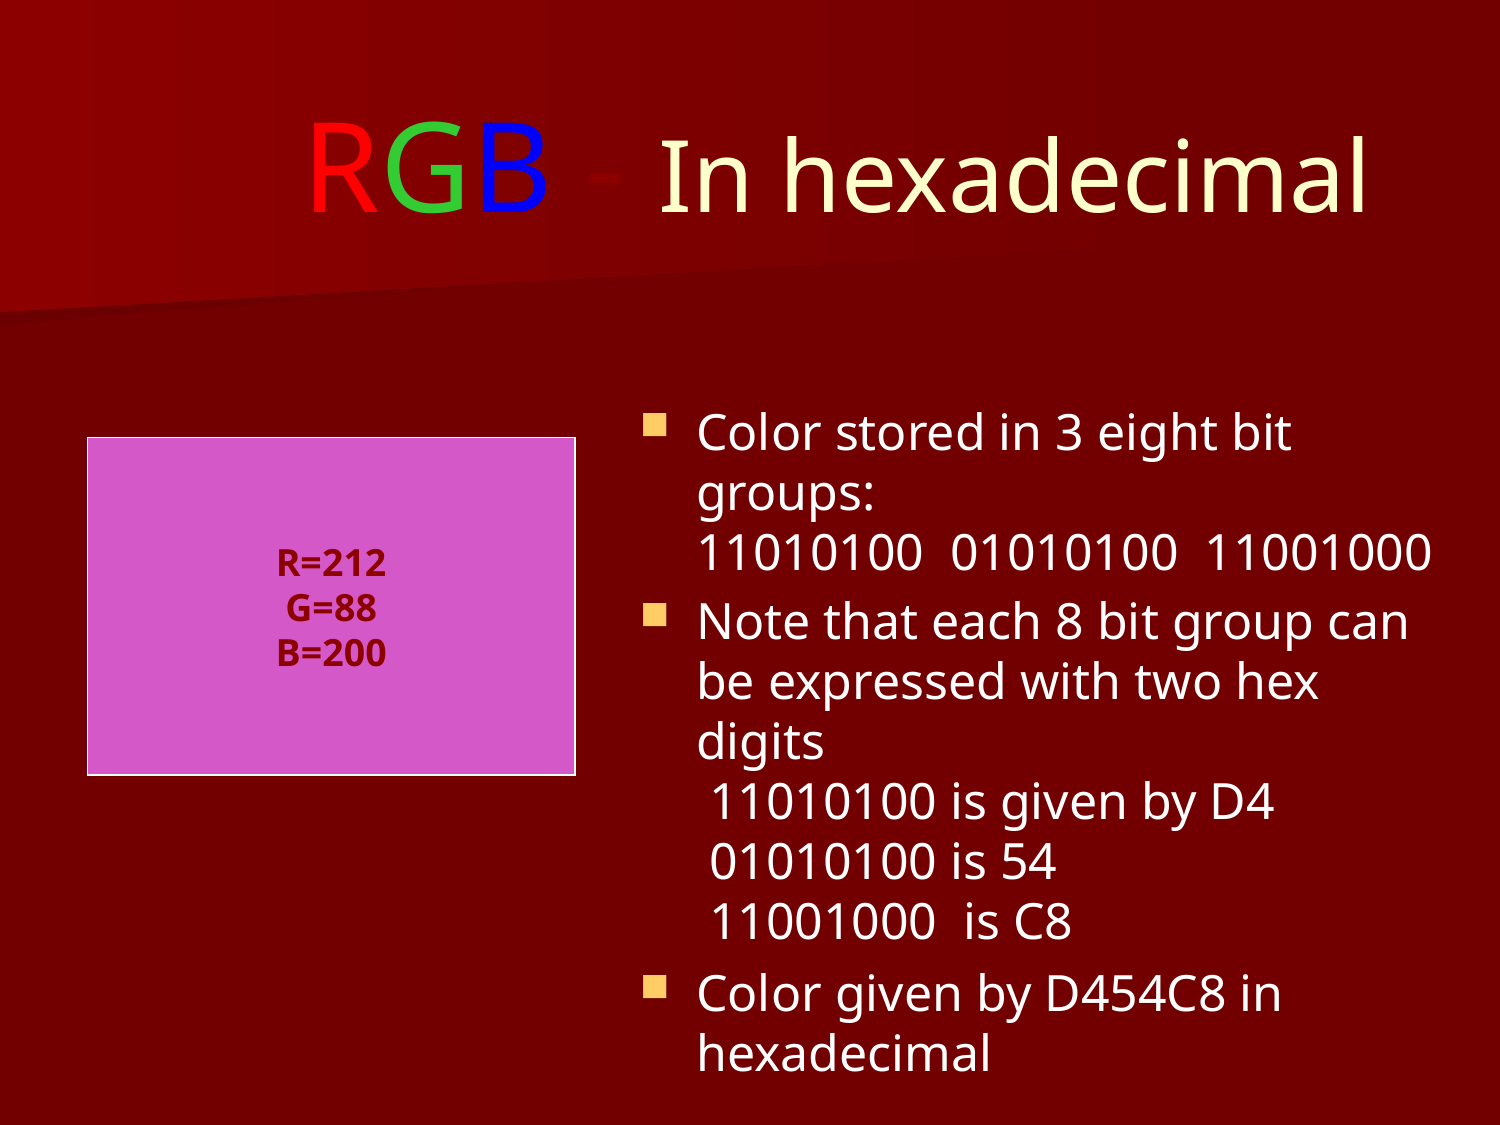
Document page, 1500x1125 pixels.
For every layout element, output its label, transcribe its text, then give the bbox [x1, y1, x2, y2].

list Color stored in 3 eight bit groups: 11010100 01010100 11001000 Note that each 8 bit group can be expressed with two hex digits 11010100 is given by D4 01010100 is 54 11001000 is C8 Color given by D454C8 in hexadecimal [624, 312, 1451, 1088]
title RGB - In hexadecimal [199, 68, 1476, 257]
text_box R=212 G=88 B=200 [87, 437, 575, 775]
